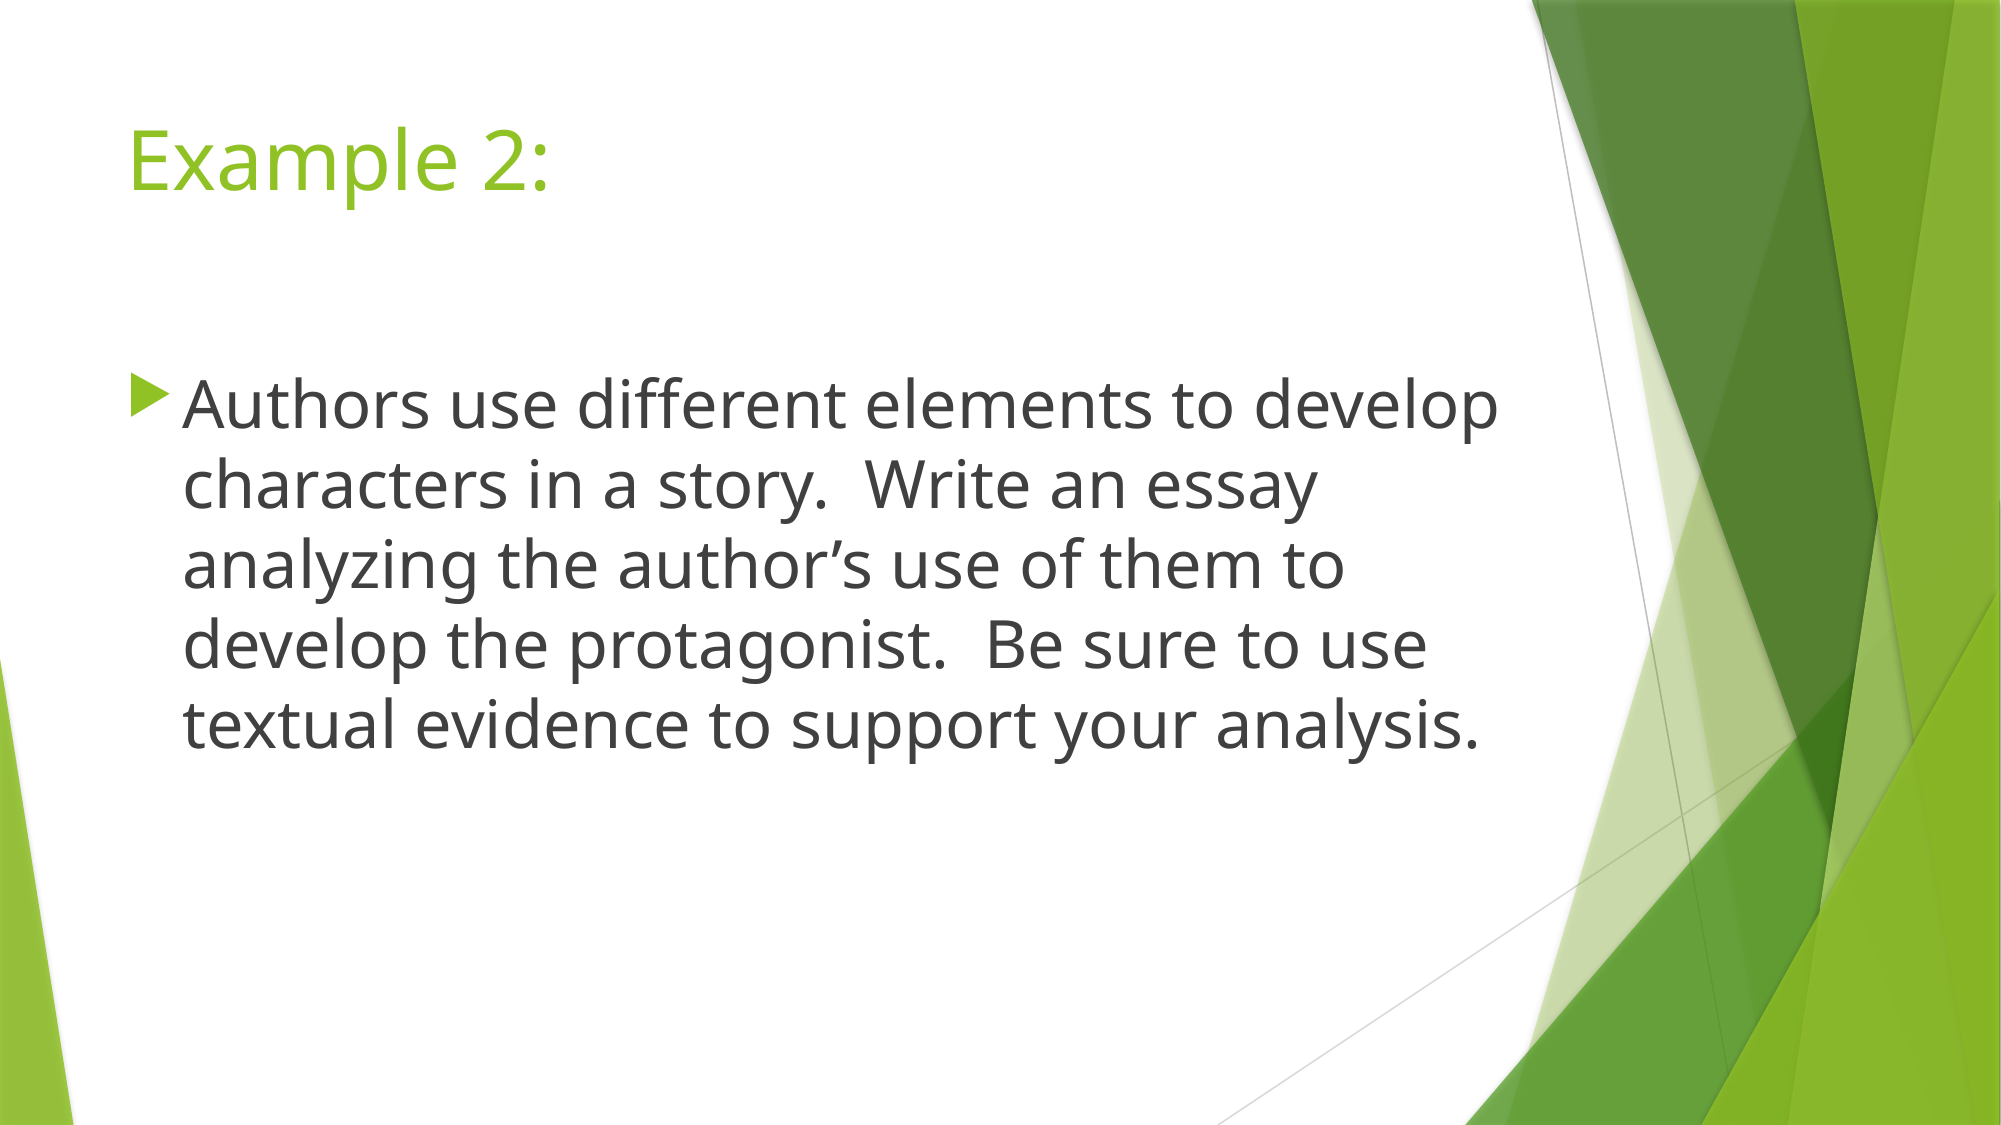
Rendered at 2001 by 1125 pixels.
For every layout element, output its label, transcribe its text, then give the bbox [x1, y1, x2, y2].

title Example 2: [111, 99, 1522, 317]
list Authors use different elements to develop characters in a story. Write an essay analyzing the author’s use of them to develop the protagonist. Be sure to use textual evidence to support your analysis. [111, 354, 1522, 992]
